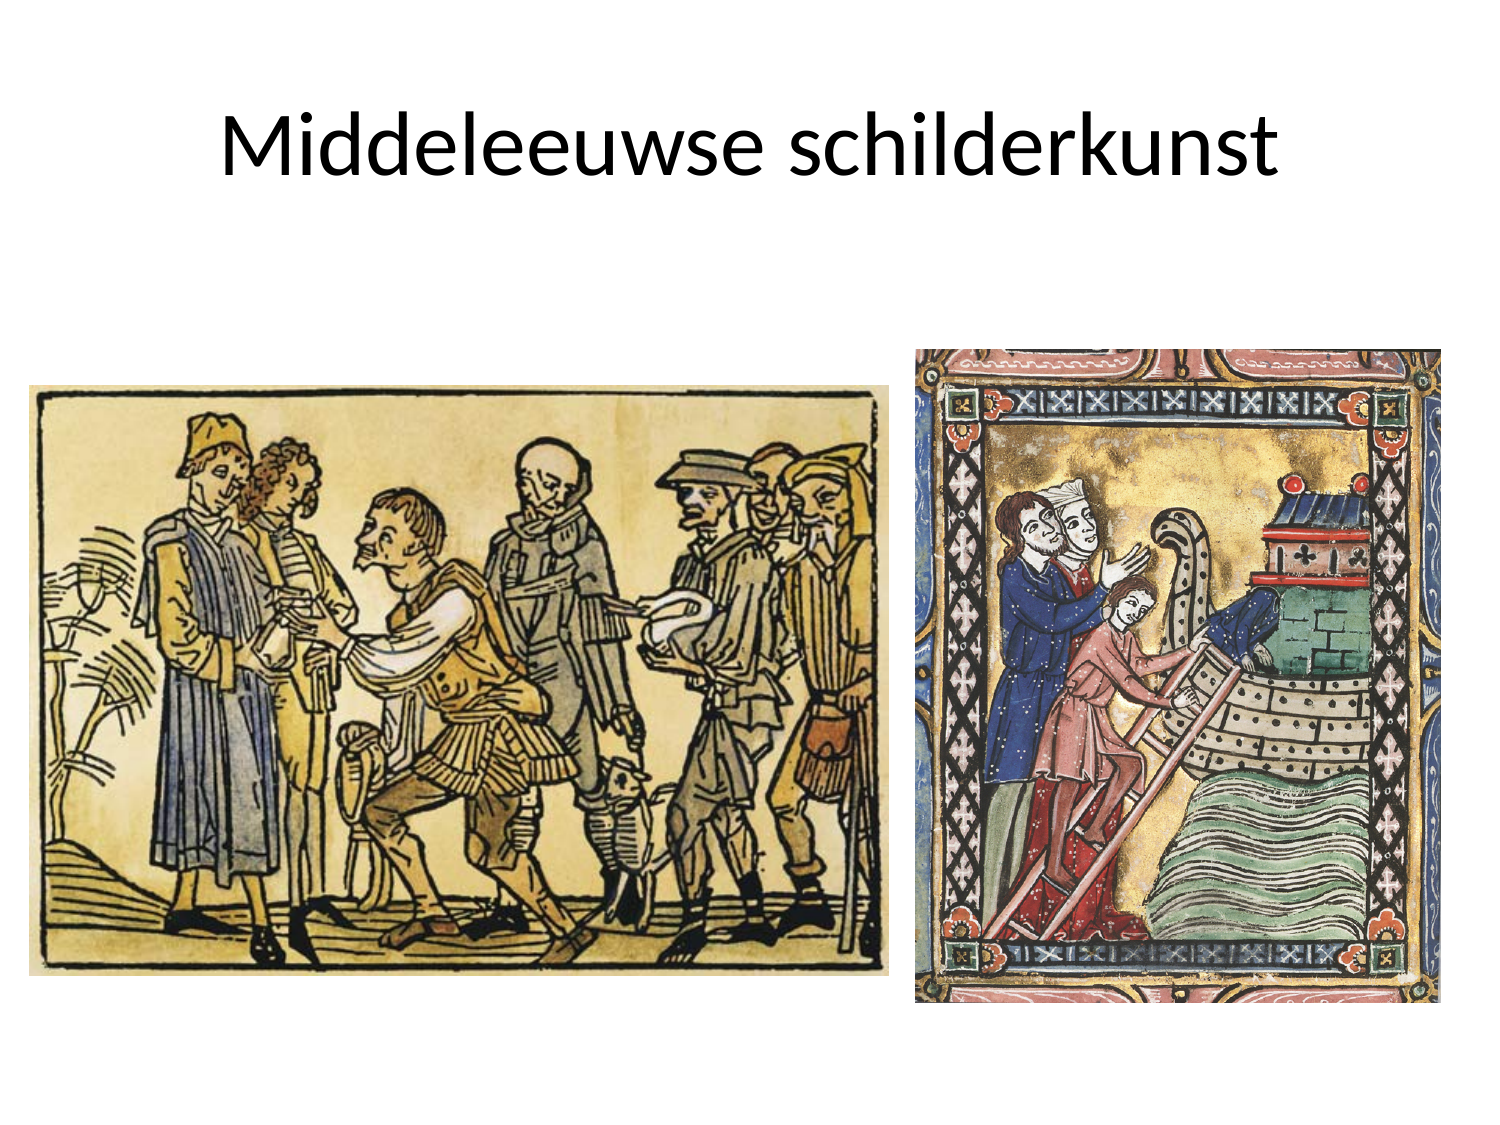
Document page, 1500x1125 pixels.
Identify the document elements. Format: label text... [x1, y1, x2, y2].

title Middeleeuwse schilderkunst [75, 45, 1425, 233]
picture [29, 385, 889, 977]
picture [915, 349, 1442, 1003]
